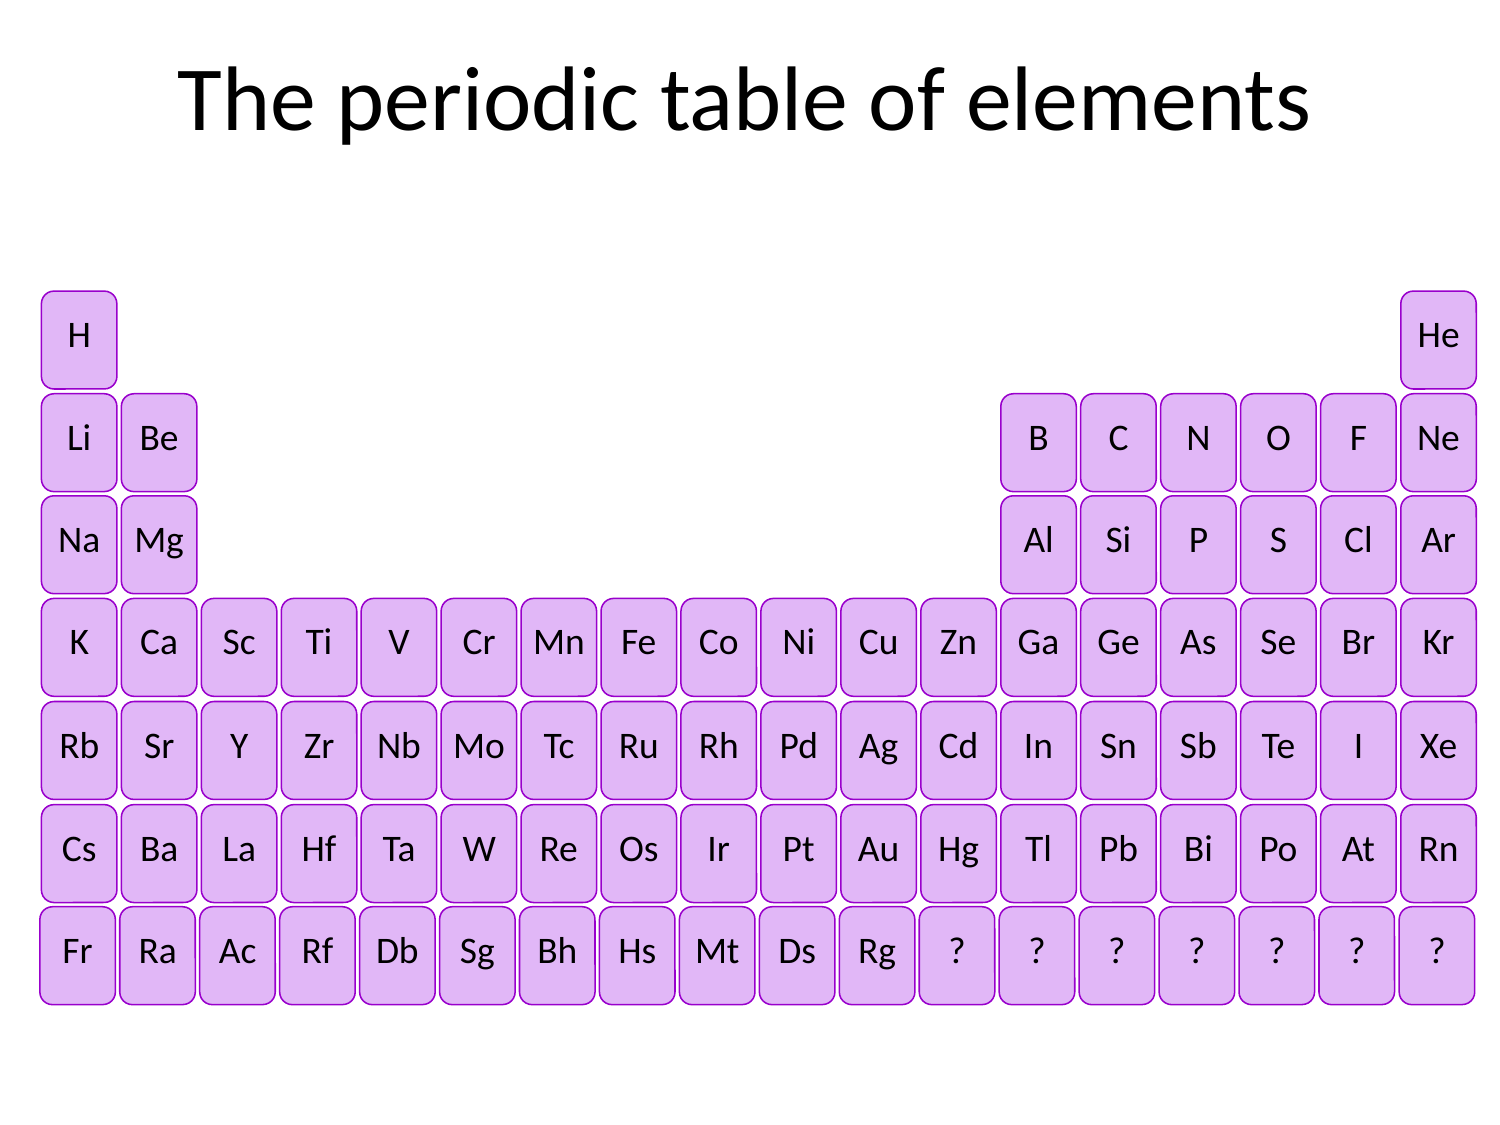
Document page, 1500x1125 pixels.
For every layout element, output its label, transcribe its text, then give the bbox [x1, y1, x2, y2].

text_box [1000, 499, 1477, 594]
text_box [40, 807, 1478, 903]
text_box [1400, 290, 1477, 390]
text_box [39, 910, 1476, 1005]
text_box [40, 704, 1478, 800]
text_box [40, 598, 1478, 697]
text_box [1000, 393, 1477, 492]
title The periodic table of elements [70, 0, 1421, 188]
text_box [40, 393, 198, 492]
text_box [40, 290, 118, 390]
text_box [40, 499, 198, 594]
